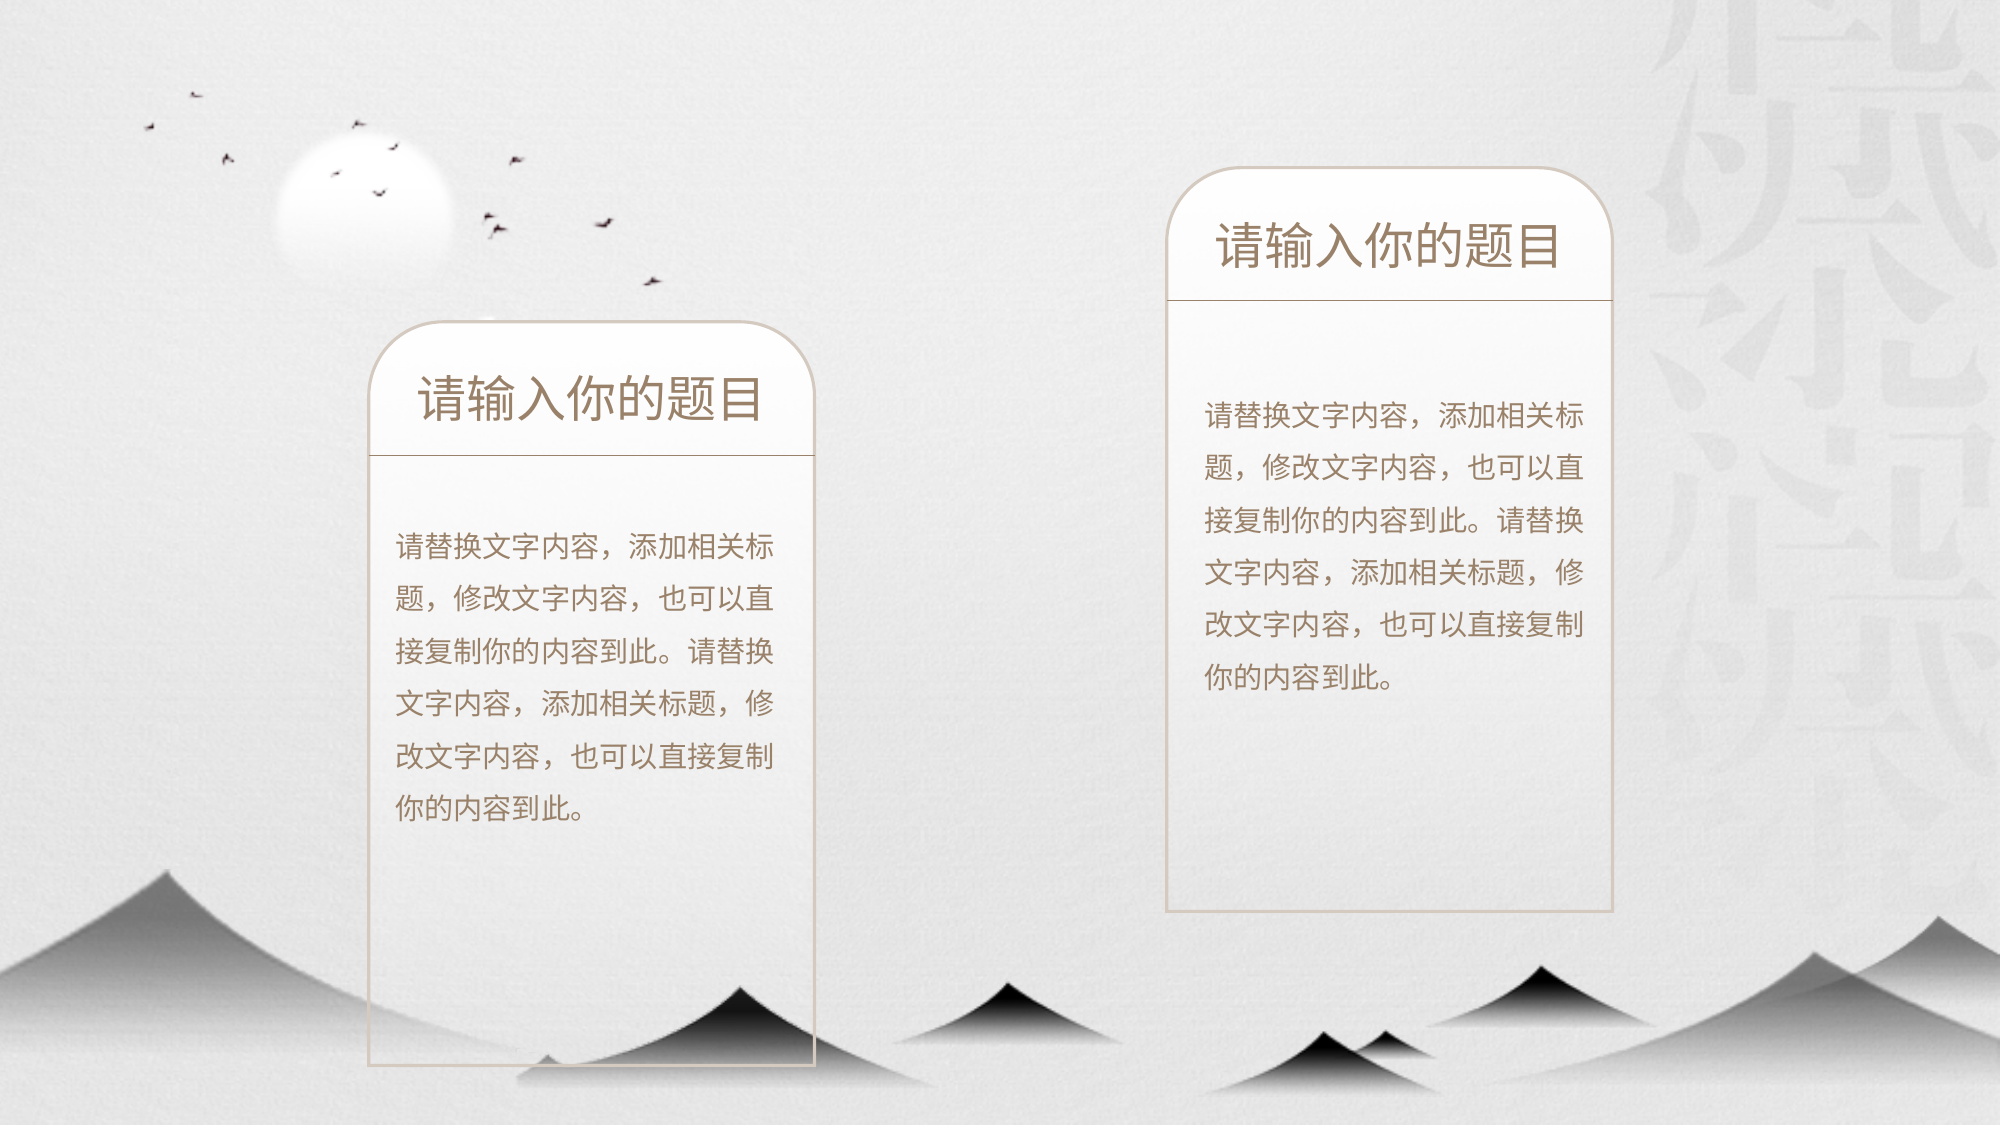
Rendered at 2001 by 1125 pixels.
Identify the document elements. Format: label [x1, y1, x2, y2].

picture [0, 0, 2000, 1125]
text_box [368, 321, 815, 1066]
text_box [1166, 167, 1613, 912]
